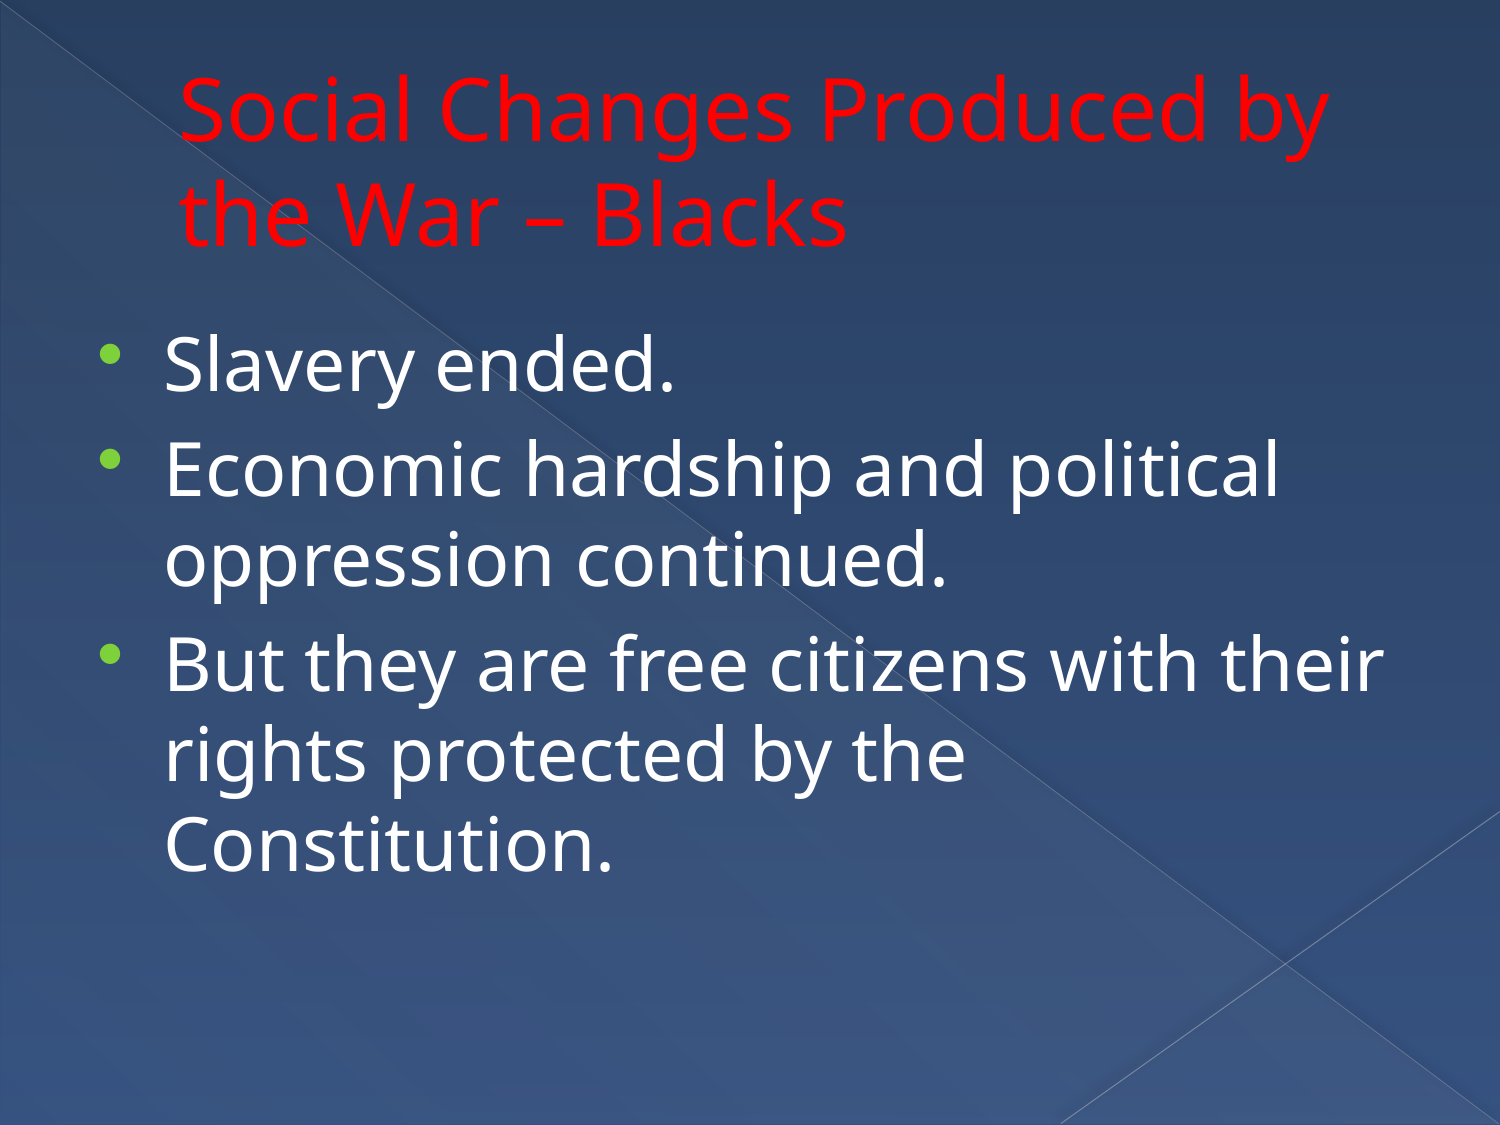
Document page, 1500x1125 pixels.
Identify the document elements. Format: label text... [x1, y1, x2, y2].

list Slavery ended. Economic hardship and political oppression continued. But they are free citizens with their rights protected by the Constitution. [75, 308, 1425, 1059]
title Social Changes Produced by the War – Blacks [75, 43, 1425, 274]
